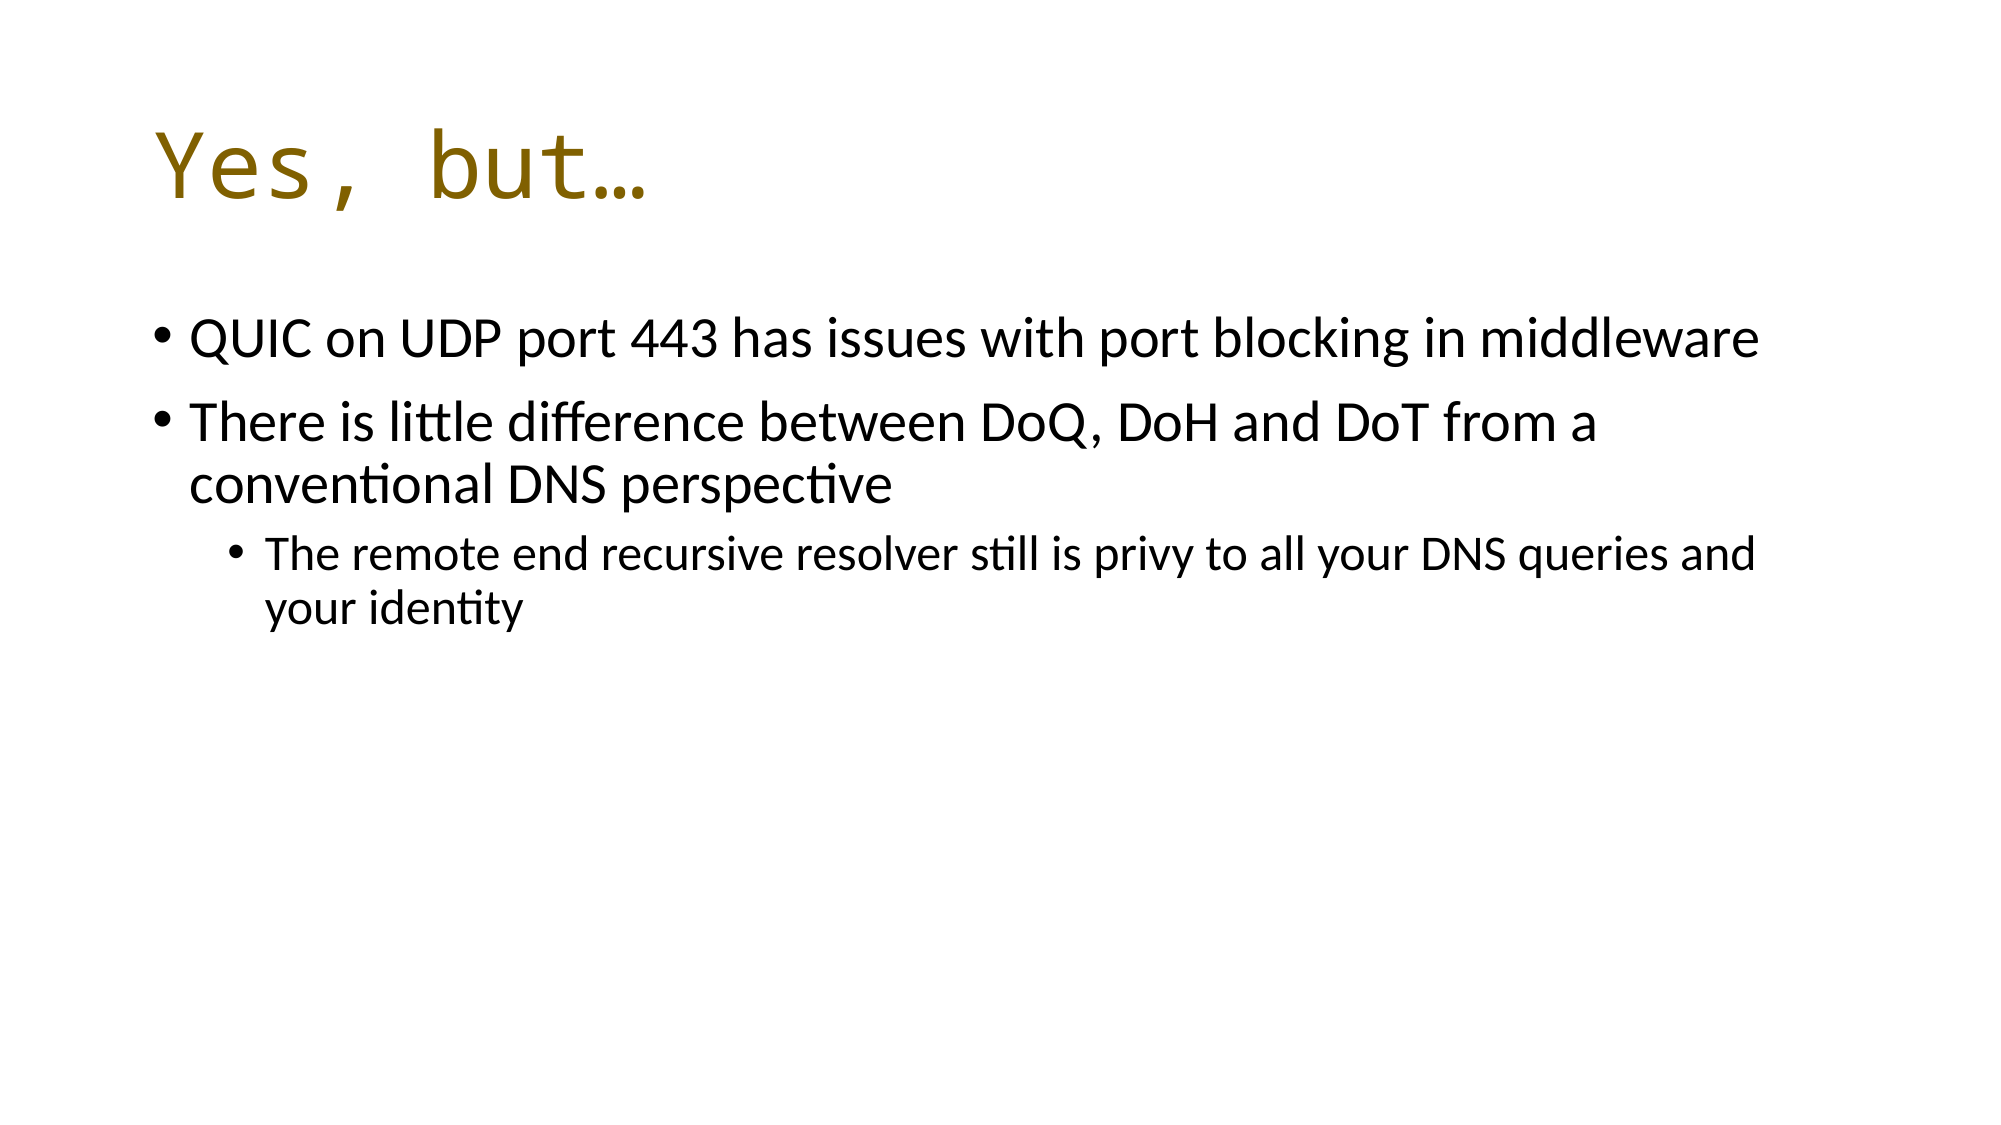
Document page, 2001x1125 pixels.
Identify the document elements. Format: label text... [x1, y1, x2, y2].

list QUIC on UDP port 443 has issues with port blocking in middleware There is little difference between DoQ, DoH and DoT from a conventional DNS perspective The remote end recursive resolver still is privy to all your DNS queries and your identity [137, 299, 1863, 1014]
title Yes, but… [137, 59, 1863, 278]
